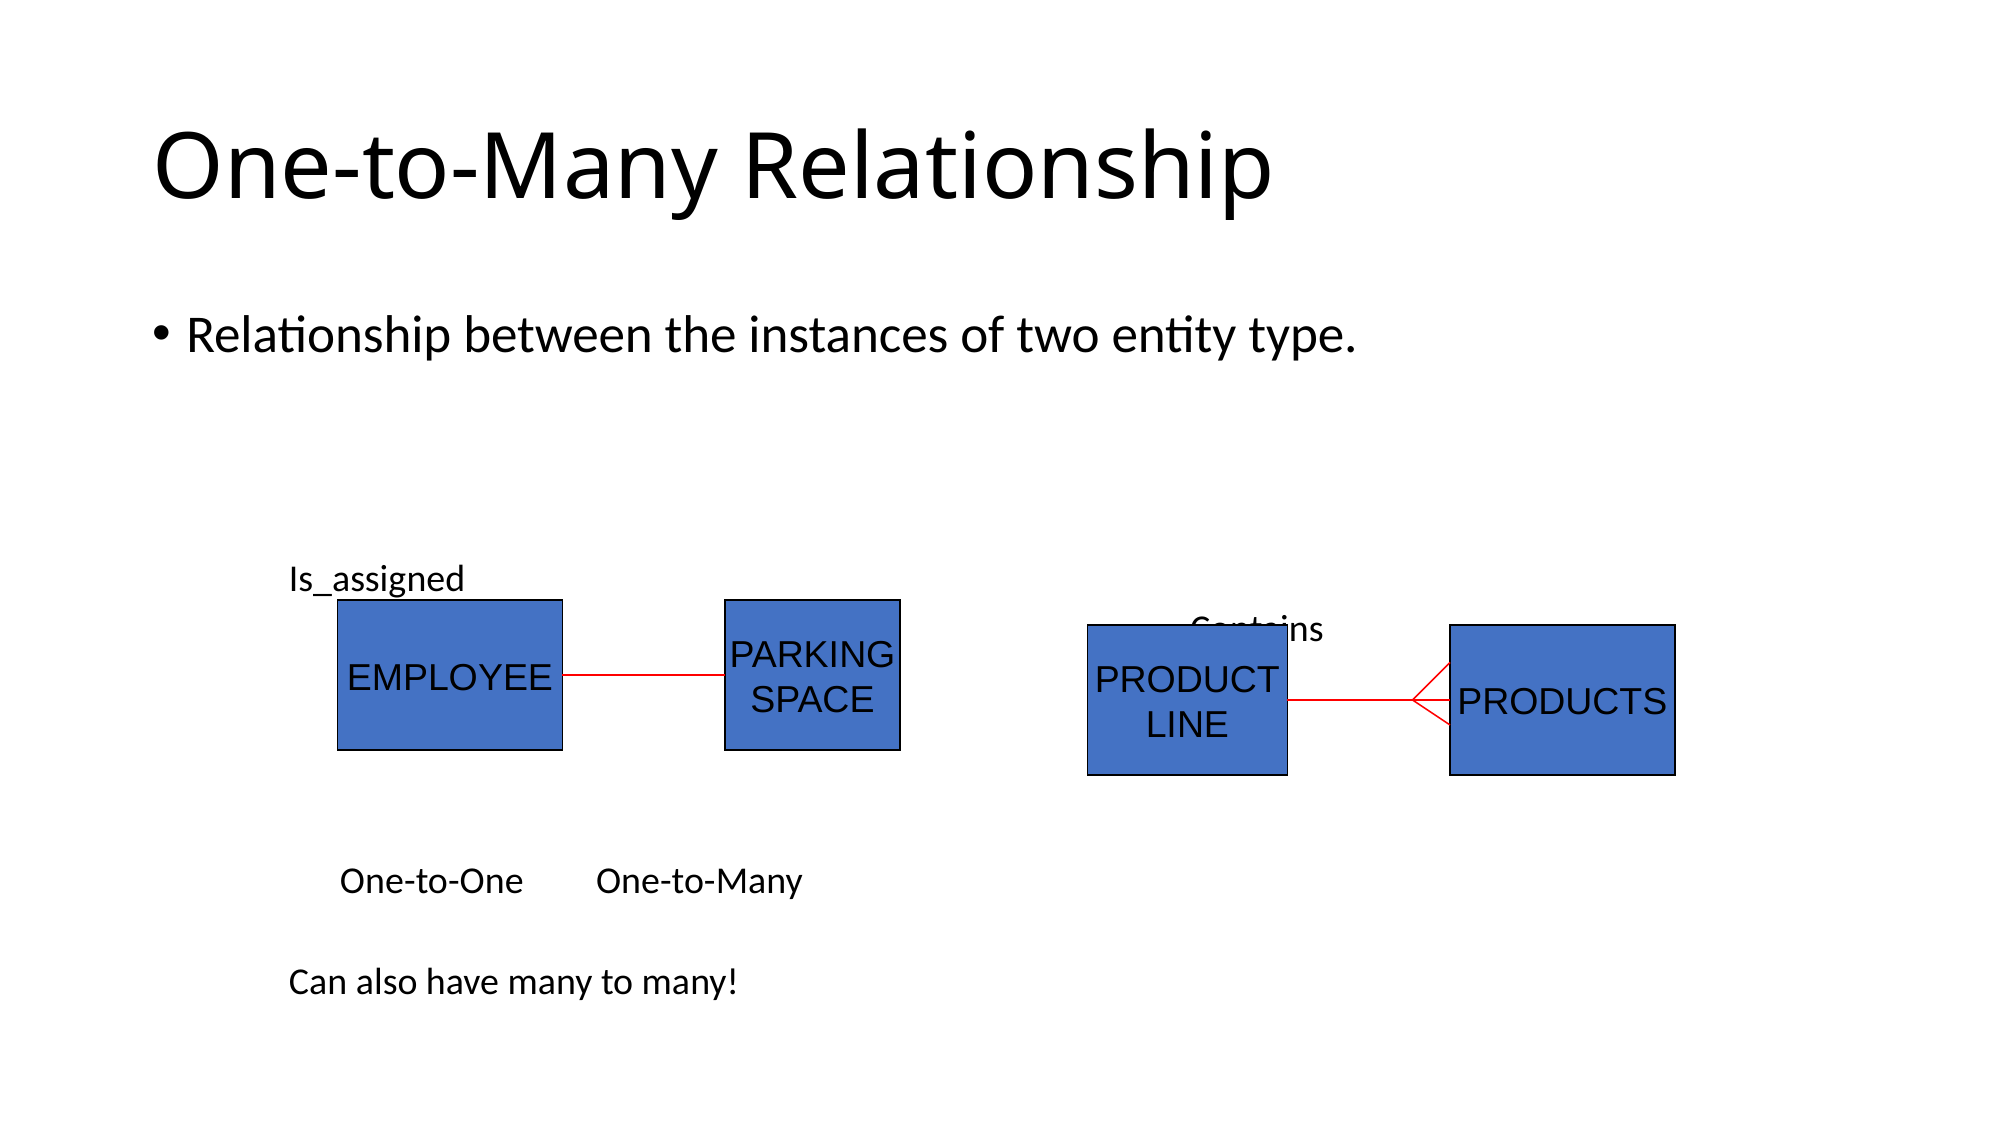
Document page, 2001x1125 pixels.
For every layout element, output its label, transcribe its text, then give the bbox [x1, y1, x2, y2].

text_box PRODUCTS [1449, 624, 1675, 775]
text_box EMPLOYEE [337, 599, 563, 750]
list Relationship between the instances of two entity type. Is_assigned Contains One-to-One One-to-Many Can also have many to many! [137, 299, 1863, 1014]
text_box PRODUCT LINE [1087, 624, 1288, 775]
text_box PARKING SPACE [725, 599, 900, 750]
title One-to-Many Relationship [137, 59, 1863, 278]
